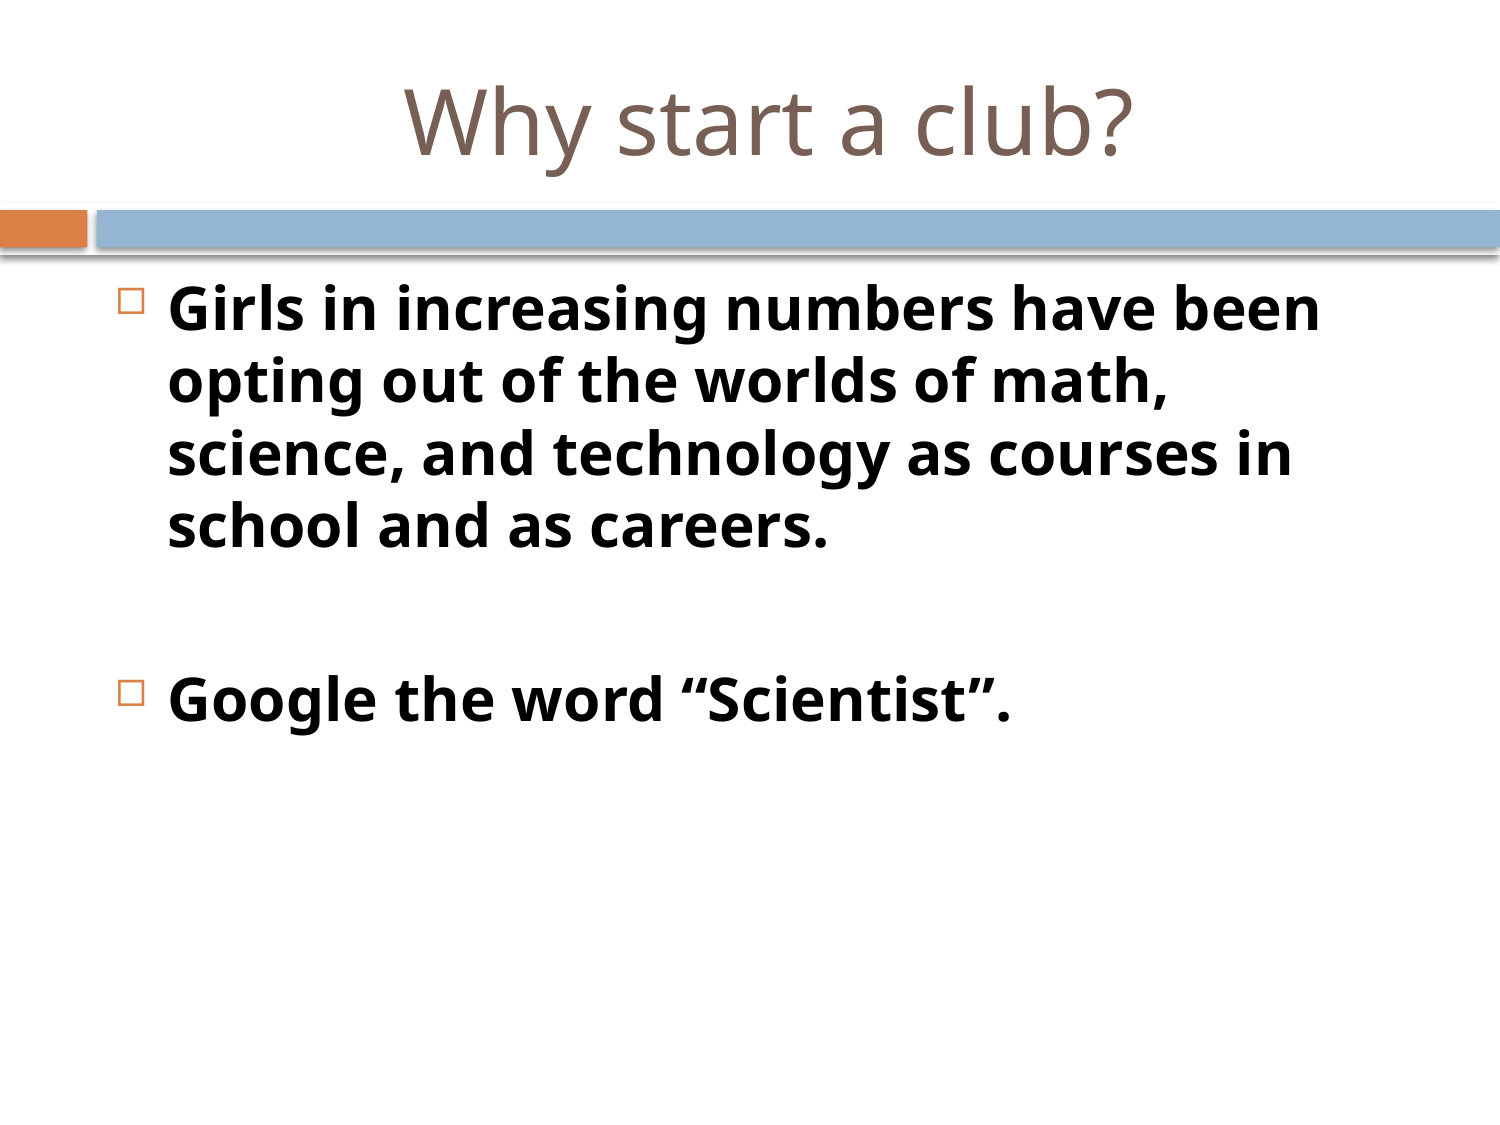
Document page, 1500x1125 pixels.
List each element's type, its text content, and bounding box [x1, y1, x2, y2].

title Why start a club? [100, 37, 1438, 200]
list Girls in increasing numbers have been opting out of the worlds of math, science, and technology as courses in school and as careers. Google the word “Scientist”. [100, 262, 1438, 1000]
